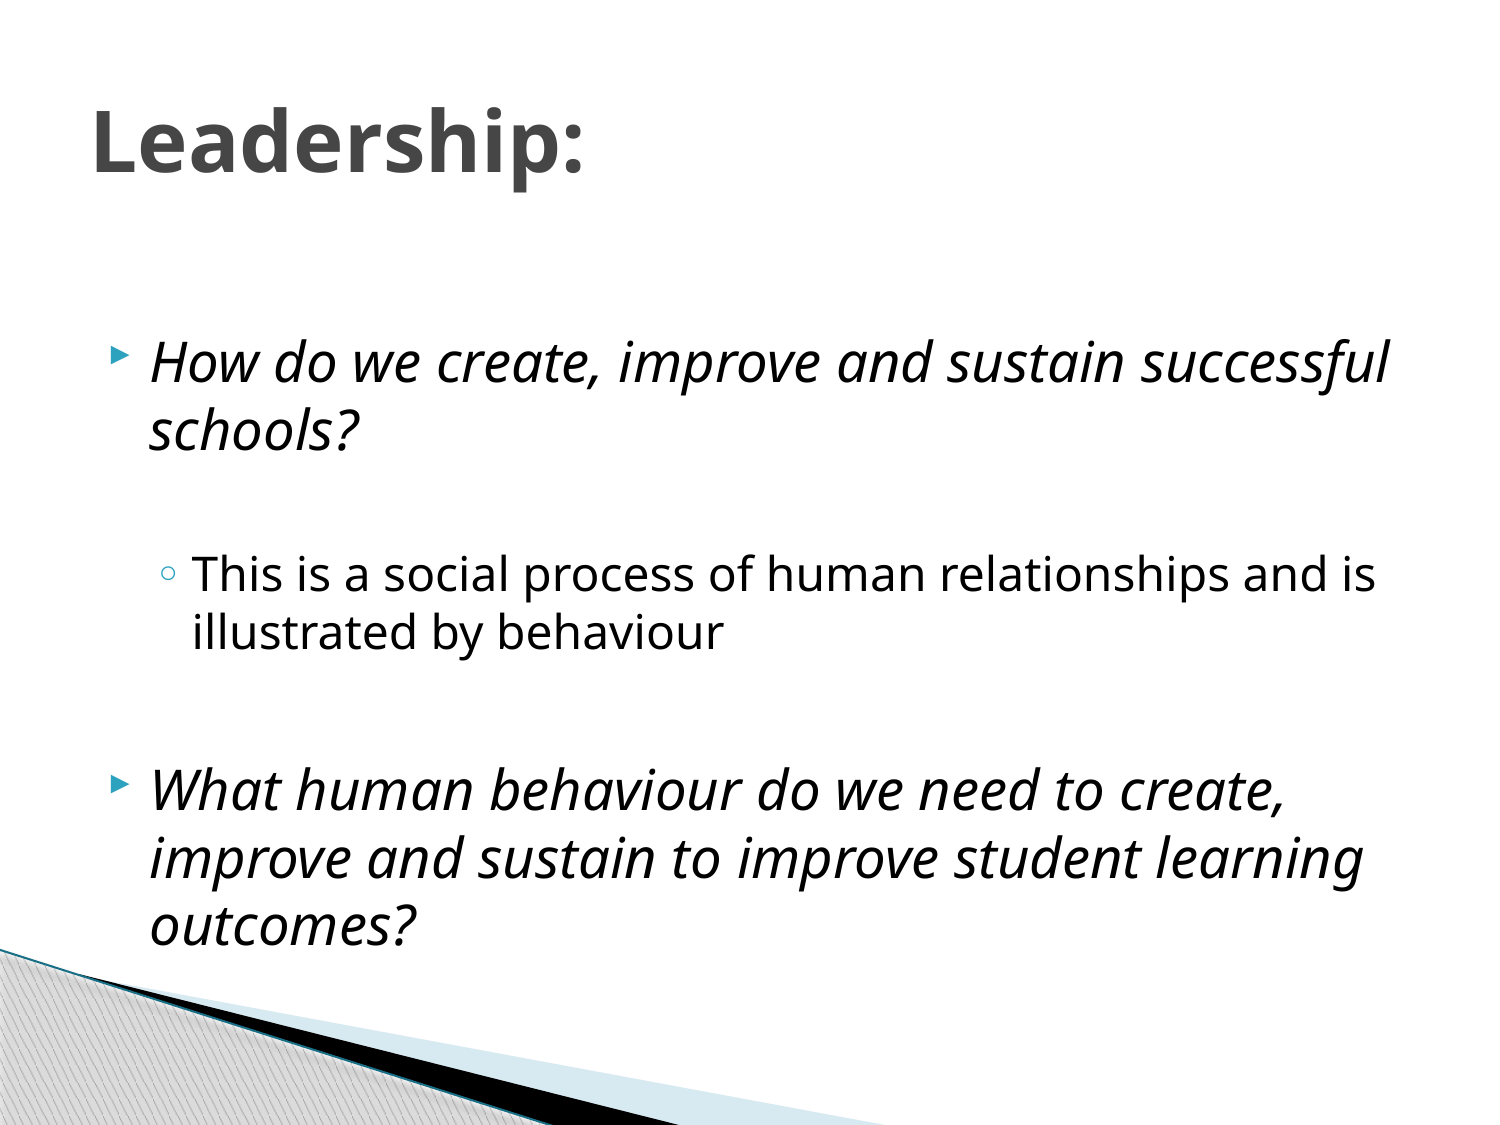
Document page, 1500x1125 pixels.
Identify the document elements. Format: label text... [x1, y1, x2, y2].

title Leadership: [75, 45, 1425, 233]
list How do we create, improve and sustain successful schools? This is a social process of human relationships and is illustrated by behaviour What human behaviour do we need to create, improve and sustain to improve student learning outcomes? [75, 243, 1425, 986]
